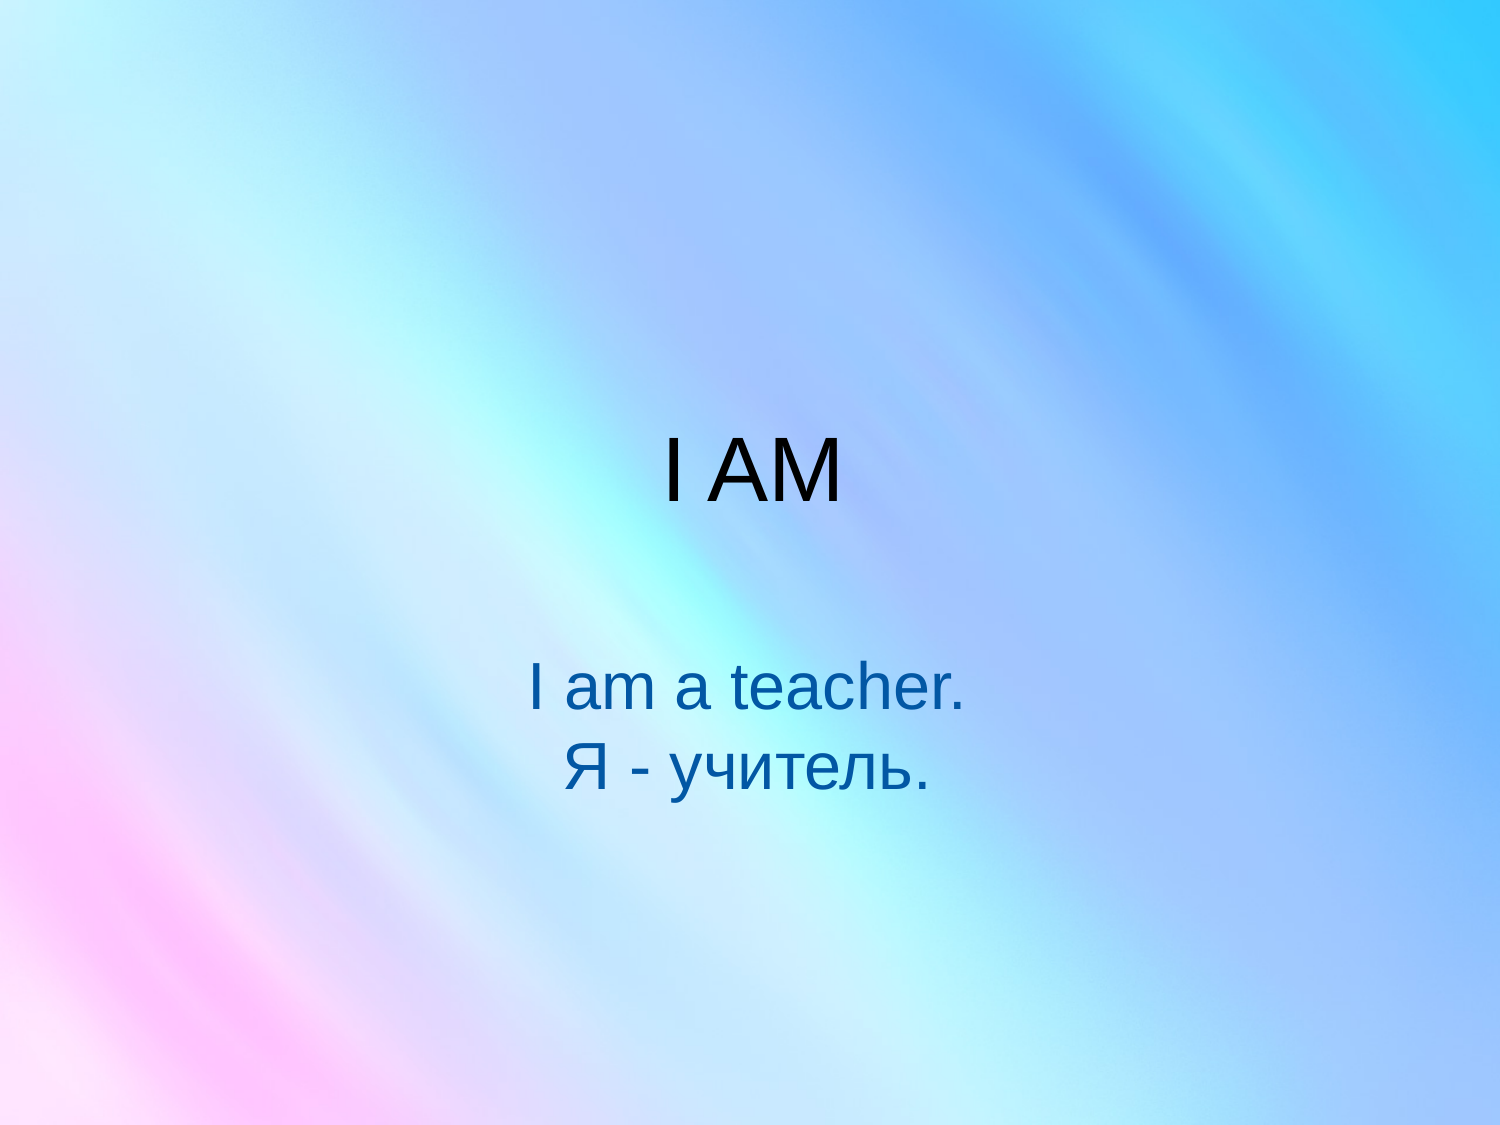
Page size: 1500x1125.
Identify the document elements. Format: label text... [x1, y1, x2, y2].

subtitle I am a teacher. Я - учитель. [223, 635, 1272, 930]
title I AM [117, 353, 1389, 577]
picture [0, 0, 1500, 1125]
